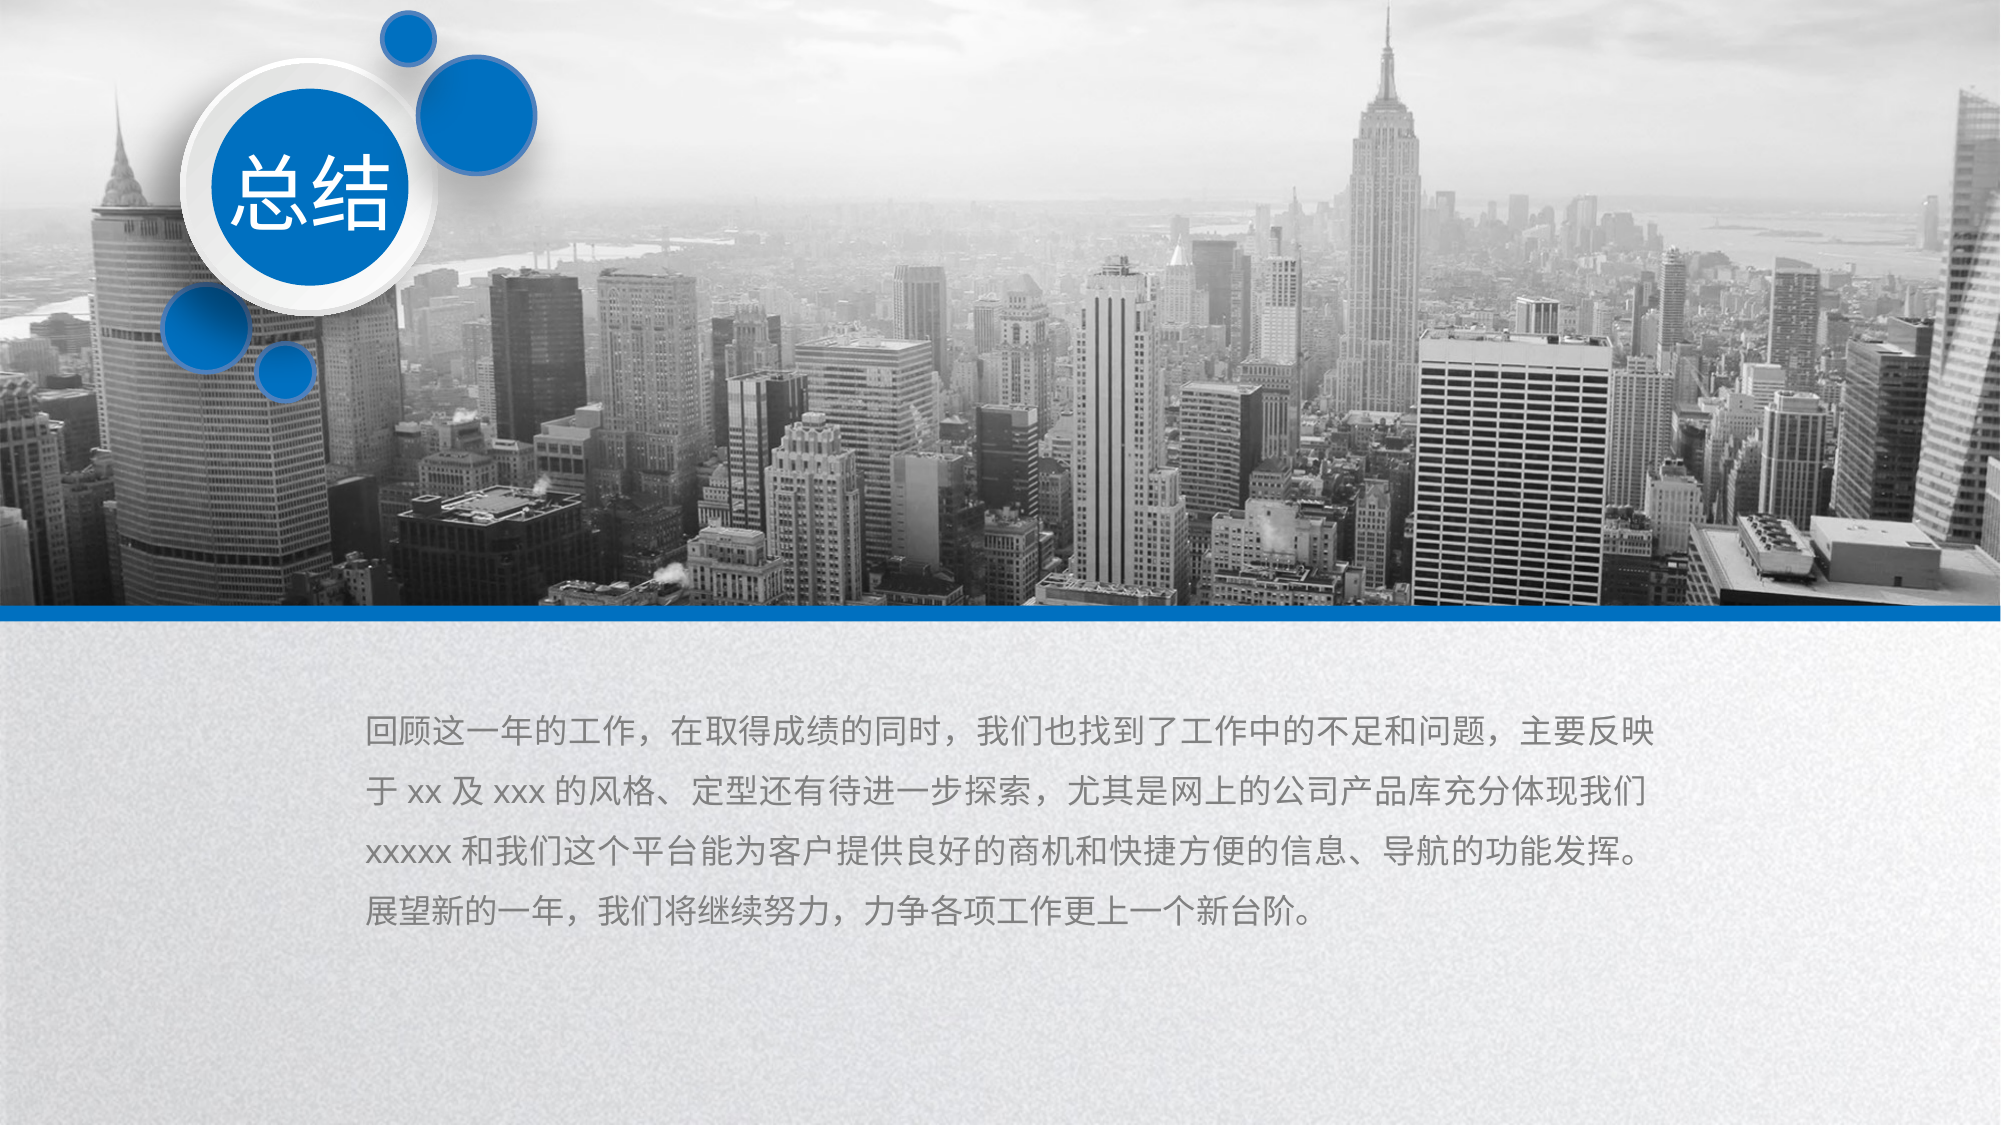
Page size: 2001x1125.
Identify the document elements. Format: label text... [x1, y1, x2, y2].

text_box 回顾这一年的工作，在取得成绩的同时，我们也找到了工作中的不足和问题，主要反映于xx及xxx的风格、定型还有待进一步探索，尤其是网上的公司产品库充分体现我们xxxxx和我们这个平台能为客户提供良好的商机和快捷方便的信息、导航的功能发挥。展望新的一年，我们将继续努力，力争各项工作更上一个新台阶。 [350, 682, 1670, 938]
picture [0, 0, 2001, 616]
picture [0, 624, 2001, 1125]
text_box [179, 57, 439, 317]
